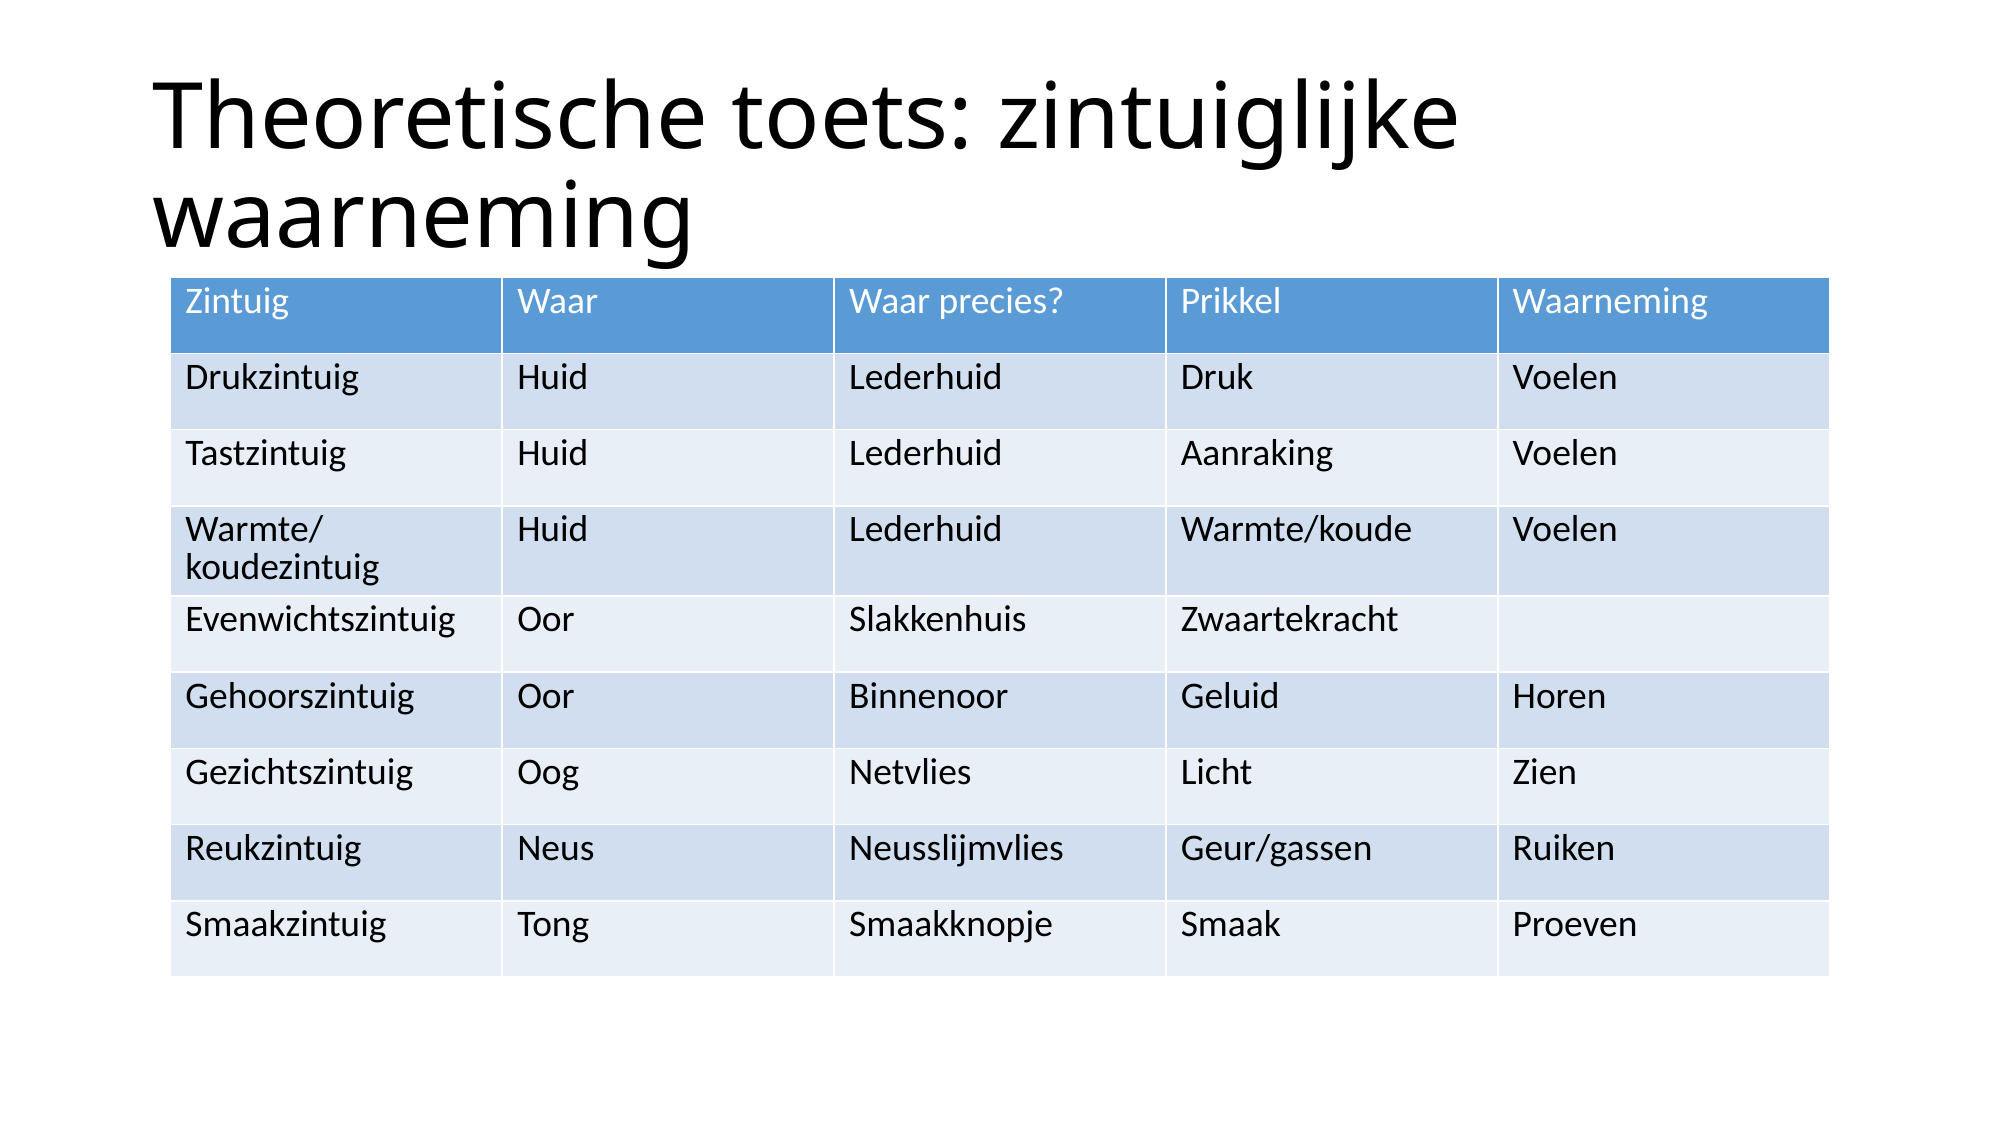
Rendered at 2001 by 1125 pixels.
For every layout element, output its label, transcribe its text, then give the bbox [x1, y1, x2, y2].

table_cell Lederhuid [835, 354, 1165, 429]
table_cell Huid [503, 430, 833, 505]
table_cell Ruiken [1499, 825, 1829, 900]
table_cell Neus [503, 825, 833, 900]
table_cell Voelen [1499, 507, 1829, 595]
table_cell Netvlies [835, 749, 1165, 824]
table_cell Smaak [1167, 902, 1497, 976]
table_cell Huid [503, 354, 833, 429]
table_cell Binnenoor [835, 673, 1165, 748]
table_cell Drukzintuig [171, 354, 501, 429]
table_cell Smaakknopje [835, 902, 1165, 976]
table_cell Proeven [1499, 902, 1829, 976]
table_cell Gezichtszintuig [171, 749, 501, 824]
table_cell Warmte/koude [1167, 507, 1497, 595]
table_cell Voelen [1499, 430, 1829, 505]
table_cell Gehoorszintuig [171, 673, 501, 748]
table_cell Licht [1167, 749, 1497, 824]
table_cell Smaakzintuig [171, 902, 501, 976]
table_cell Zien [1499, 749, 1829, 824]
table_cell Oor [503, 673, 833, 748]
table_header Prikkel [1167, 278, 1497, 353]
table_cell Aanraking [1167, 430, 1497, 505]
table_cell [1499, 597, 1829, 671]
table_header Waar precies? [835, 278, 1165, 353]
table_cell Reukzintuig [171, 825, 501, 900]
table_cell Geur/gassen [1167, 825, 1497, 900]
table_cell Oog [503, 749, 833, 824]
table_header Waarneming [1499, 278, 1829, 353]
table_cell Tastzintuig [171, 430, 501, 505]
table_header Zintuig [171, 278, 501, 353]
title Theoretische toets: zintuiglijke waarneming [137, 59, 1863, 278]
table_cell Neusslijmvlies [835, 825, 1165, 900]
table_cell Huid [503, 507, 833, 595]
table_cell Geluid [1167, 673, 1497, 748]
table_cell Lederhuid [835, 507, 1165, 595]
table_cell Lederhuid [835, 430, 1165, 505]
table_header Waar [503, 278, 833, 353]
table_cell Horen [1499, 673, 1829, 748]
table_cell Zwaartekracht [1167, 597, 1497, 671]
table_cell Evenwichtszintuig [171, 597, 501, 671]
table_cell Oor [503, 597, 833, 671]
table_cell Druk [1167, 354, 1497, 429]
table_cell Warmte/koudezintuig [171, 507, 501, 595]
table_cell Voelen [1499, 354, 1829, 429]
table_cell Slakkenhuis [835, 597, 1165, 671]
table_cell Tong [503, 902, 833, 976]
